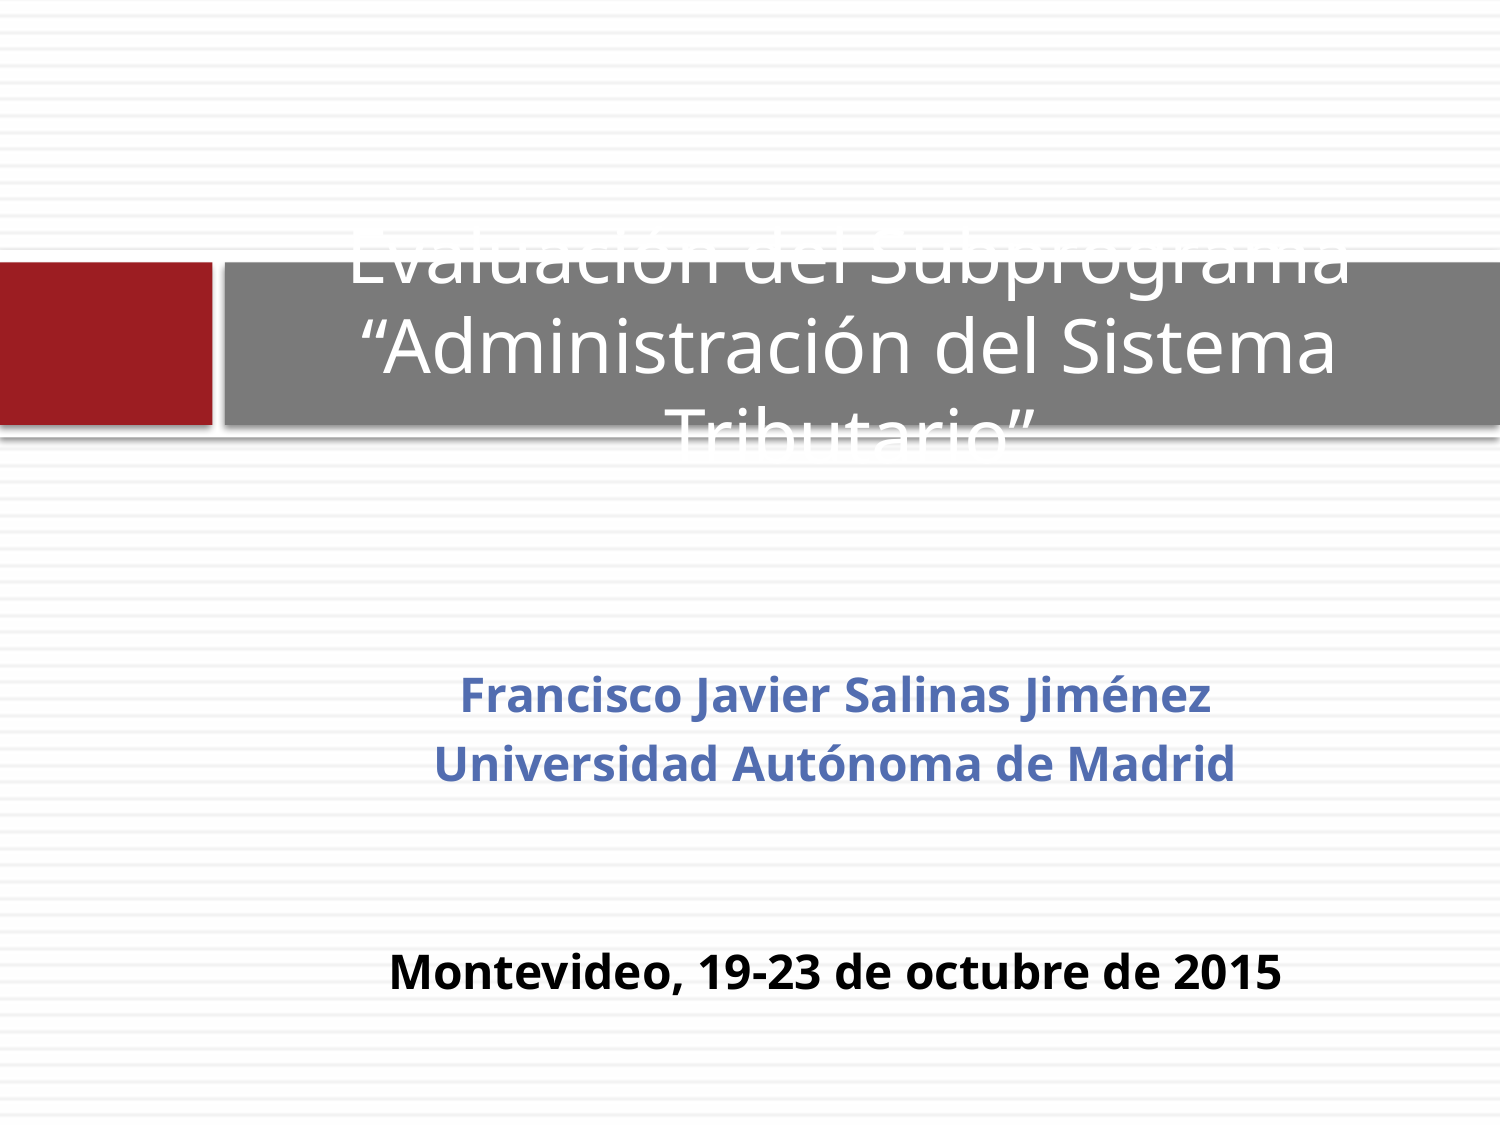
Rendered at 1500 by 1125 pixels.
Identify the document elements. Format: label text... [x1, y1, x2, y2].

title Evaluación del Subprograma “Administración del Sistema Tributario” [225, 262, 1475, 425]
list Francisco Javier Salinas Jiménez Universidad Autónoma de Madrid Montevideo, 19-23 de octubre de 2015 [225, 450, 1447, 1012]
